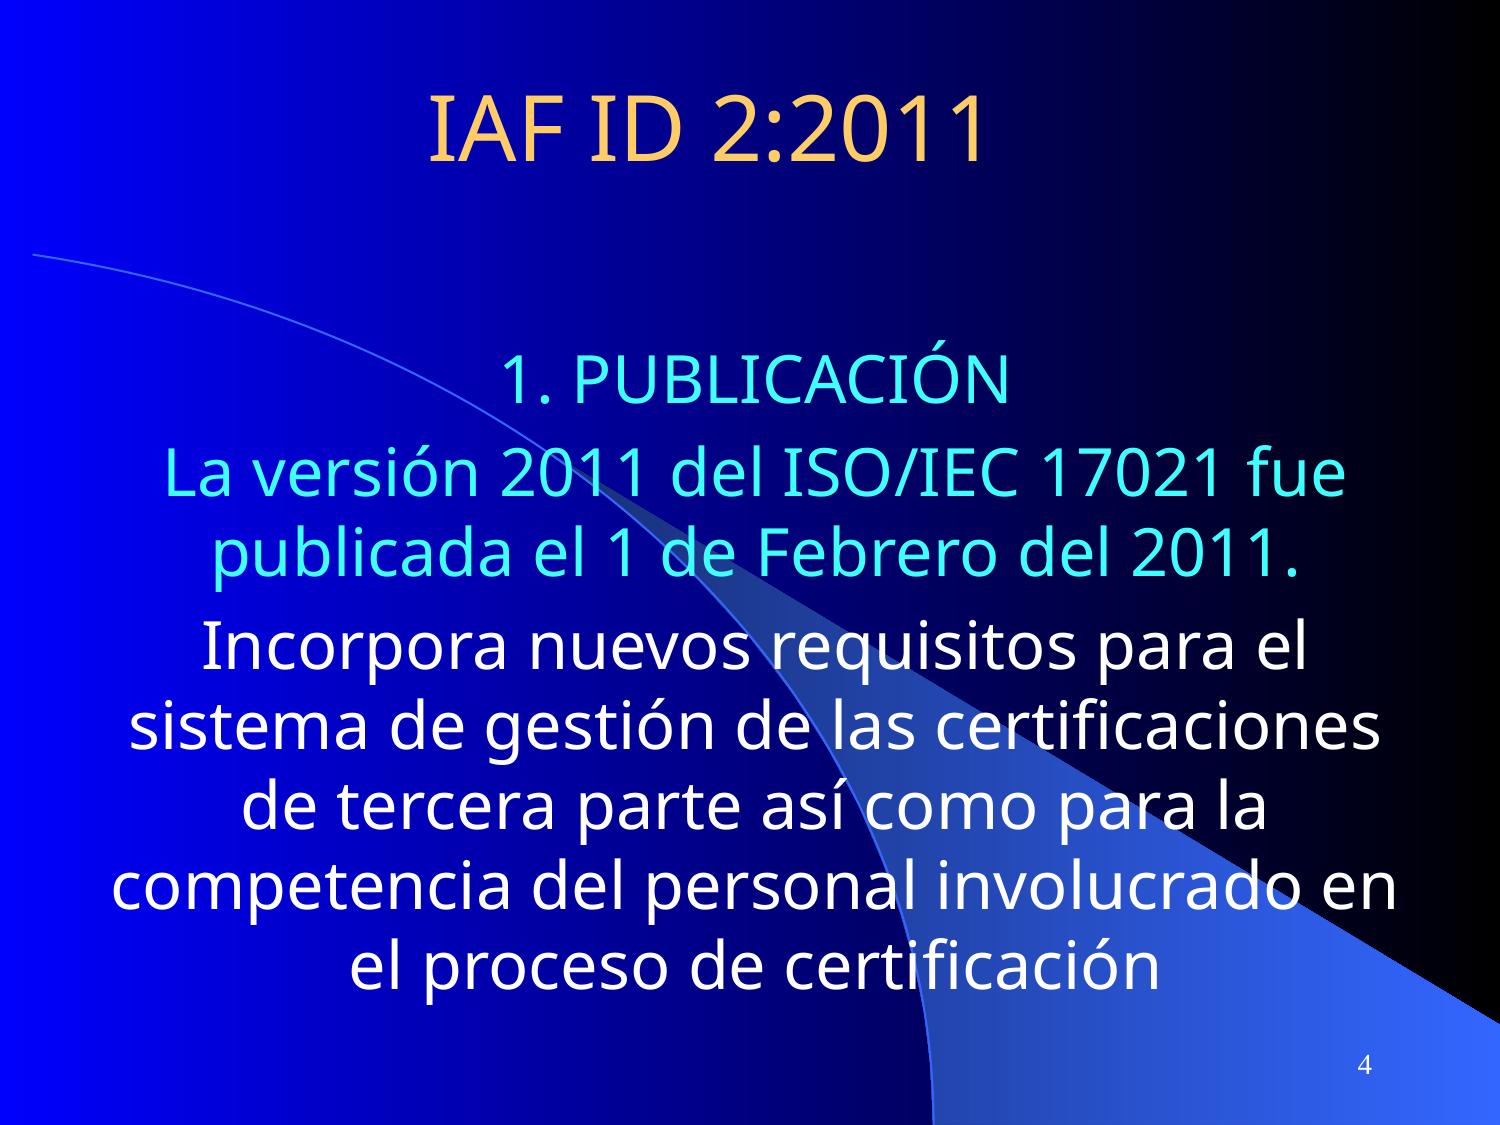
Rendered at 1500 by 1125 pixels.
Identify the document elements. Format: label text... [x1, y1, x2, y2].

slide_number 4 [1074, 1024, 1388, 1101]
subtitle 1. PUBLICACIÓN La versión 2011 del ISO/IEC 17021 fue publicada el 1 de Febrero del 2011. Incorpora nuevos requisitos para el sistema de gestión de las certificaciones de tercera parte así como para la competencia del personal involucrado en el proceso de certificación [87, 499, 1426, 888]
title IAF ID 2:2011 [74, 37, 1351, 188]
